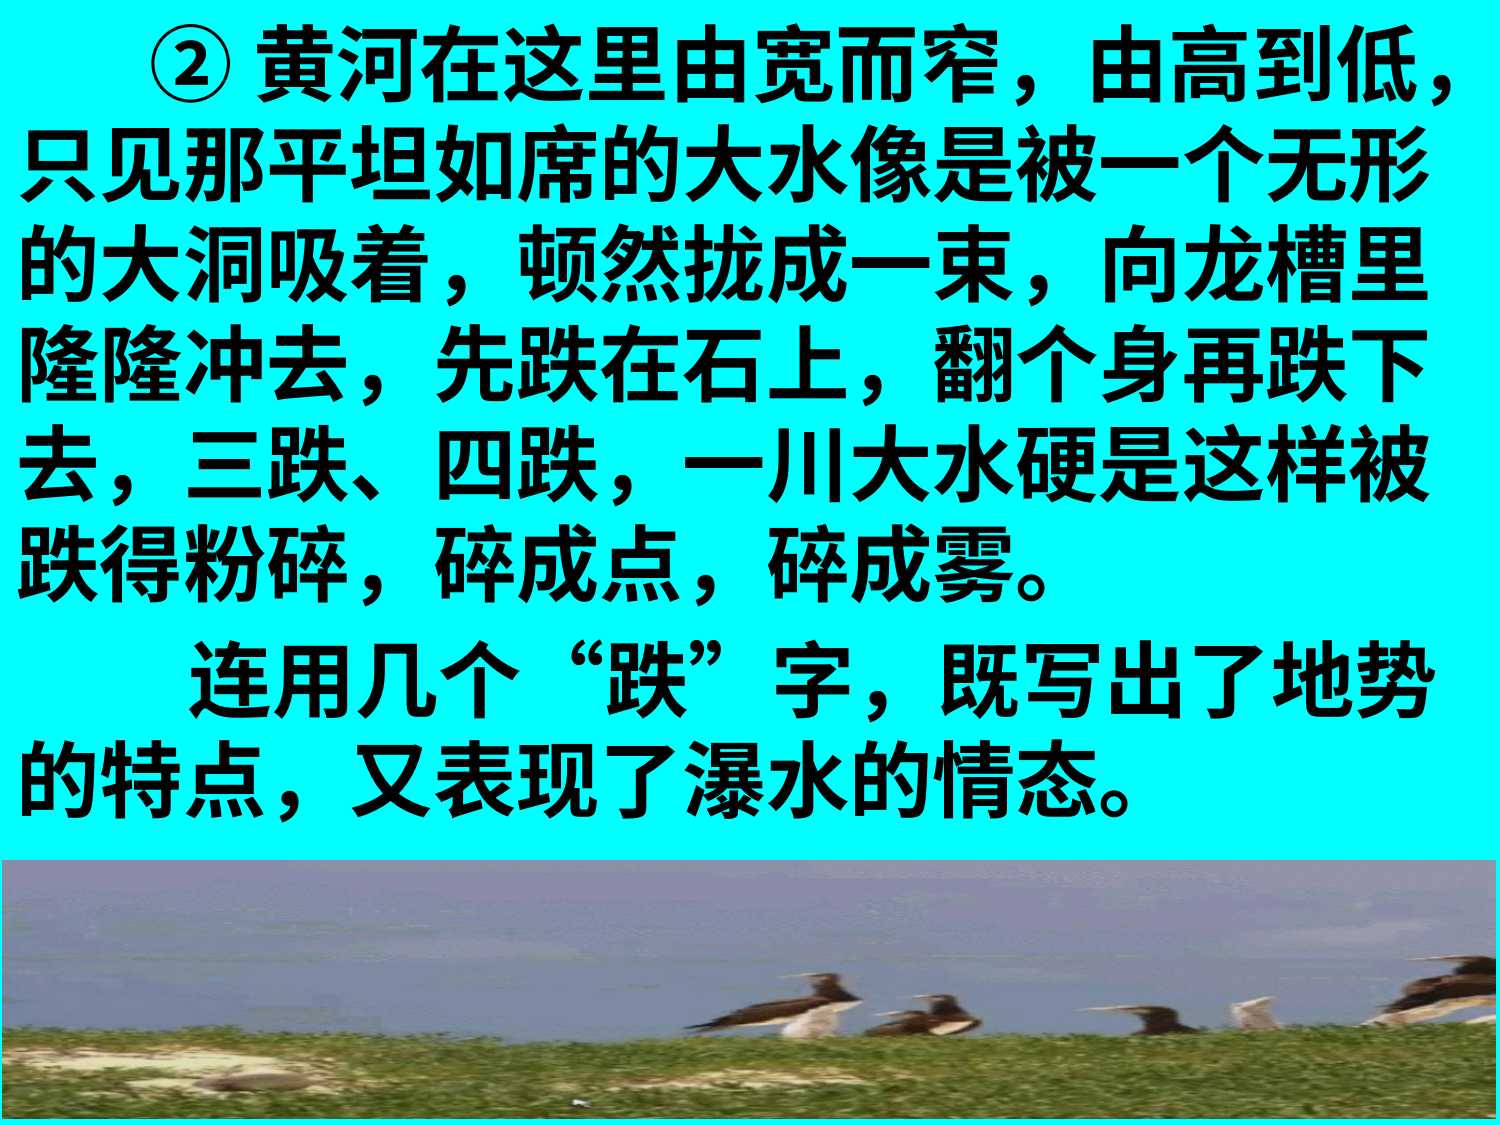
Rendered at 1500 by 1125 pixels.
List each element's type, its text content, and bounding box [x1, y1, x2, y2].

list ②黄河在这里由宽而窄，由高到低，只见那平坦如席的大水像是被一个无形的大洞吸着，顿然拢成一束，向龙槽里隆隆冲去，先跌在石上，翻个身再跌下去，三跌、四跌，一川大水硬是这样被跌得粉碎，碎成点，碎成雾。 连用几个“跌”字，既写出了地势的特点，又表现了瀑水的情态。 [1, 4, 1497, 1120]
picture [1, 860, 1496, 1119]
